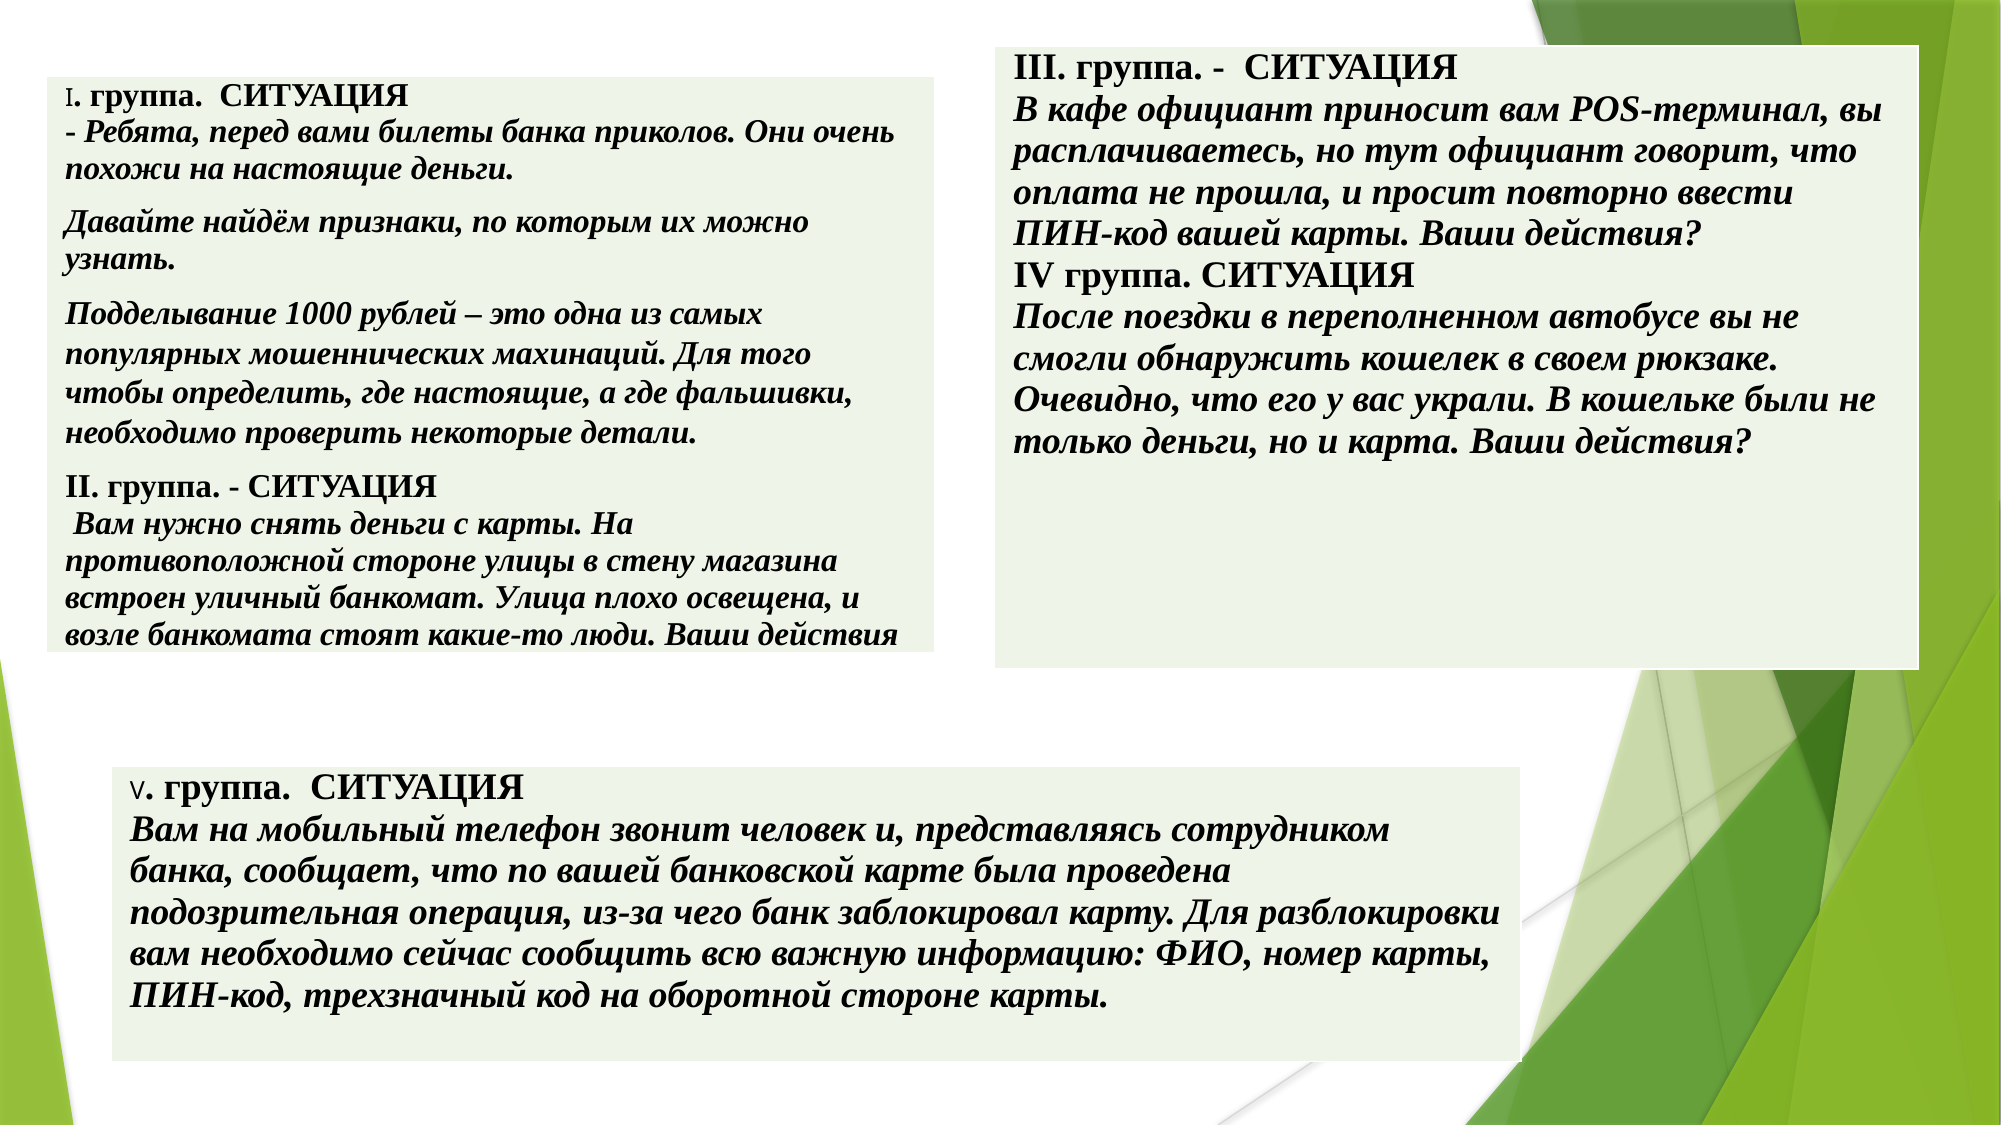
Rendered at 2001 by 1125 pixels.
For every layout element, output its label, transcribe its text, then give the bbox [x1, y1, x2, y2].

table_header I. группа. СИТУАЦИЯ - Ребята, перед вами билеты банка приколов. Они очень похожи на настоящие деньги. Давайте найдём признаки, по которым их можно узнать. Подделывание 1000 рублей – это одна из самых популярных мошеннических махинаций. Для того чтобы определить, где настоящие, а где фальшивки, необходимо проверить некоторые детали. II. группа. - СИТУАЦИЯ Вам нужно снять деньги с карты. На противоположной стороне улицы в стену магазина встроен уличный банкомат. Улица плохо освещена, и возле банкомата стоят какие-то люди. Ваши действия [47, 77, 934, 652]
table_header III. группа. - СИТУАЦИЯ В кафе официант приносит вам POS-терминал, вы расплачиваетесь, но тут официант говорит, что оплата не прошла, и просит повторно ввести ПИН-код вашей карты. Ваши действия? IV группа. СИТУАЦИЯ После поездки в переполненном автобусе вы не смогли обнаружить кошелек в своем рюкзаке. Очевидно, что его у вас украли. В кошельке были не только деньги, но и карта. Ваши действия? [995, 47, 1917, 668]
table_header V. группа. СИТУАЦИЯ Вам на мобильный телефон звонит человек и, представляясь сотрудником банка, сообщает, что по вашей банковской карте была проведена подозрительная операция, из-за чего банк заблокировал карту. Для разблокировки вам необходимо сейчас сообщить всю важную информацию: ФИО, номер карты, ПИН-код, трехзначный код на оборотной стороне карты. [112, 767, 1520, 1061]
